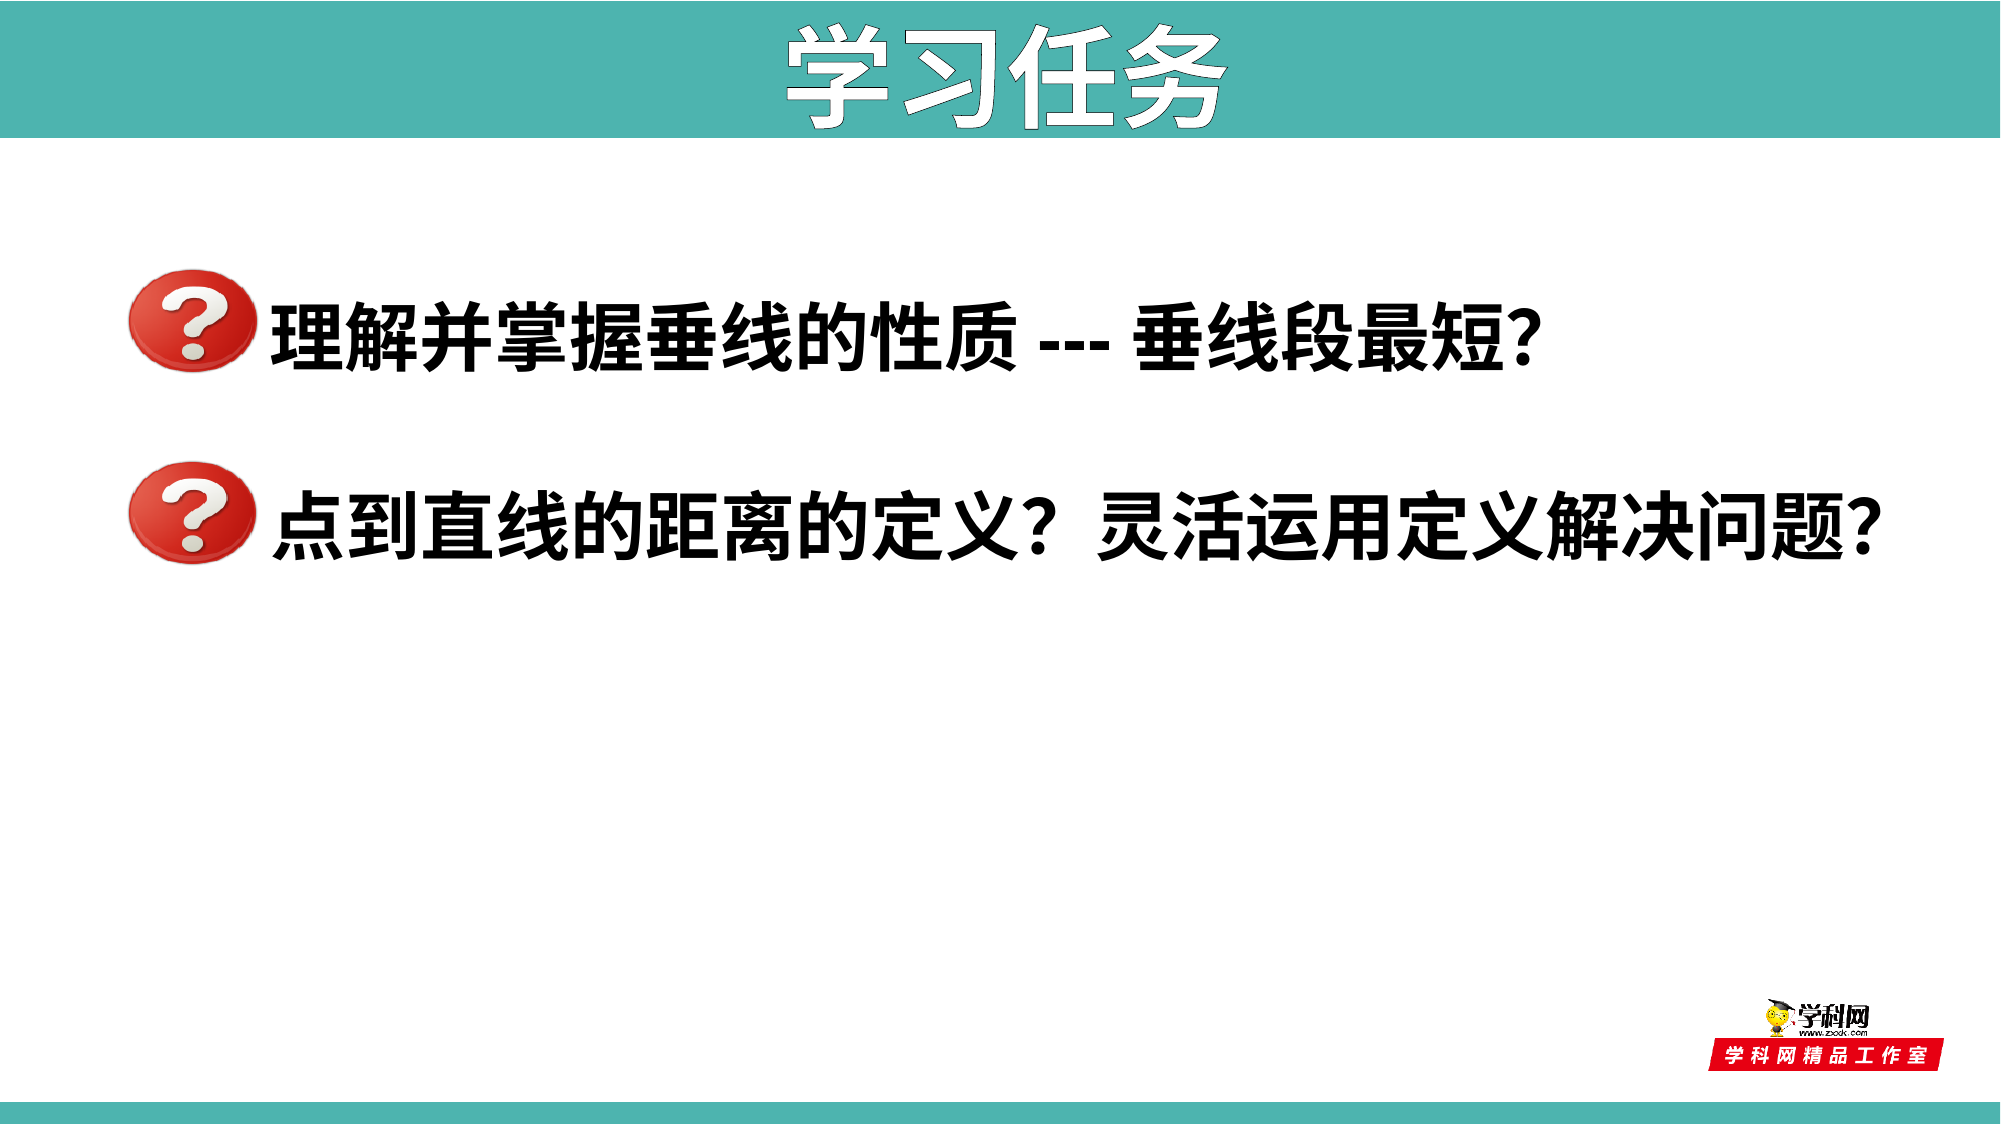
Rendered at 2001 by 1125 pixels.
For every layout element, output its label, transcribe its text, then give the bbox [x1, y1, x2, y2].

text_box 学习任务 [765, 0, 1247, 150]
text_box 理解并掌握垂线的性质---垂线段最短？ [254, 256, 1744, 389]
picture [0, 1, 2001, 1124]
text_box 点到直线的距离的定义？灵活运用定义解决问题？ [255, 445, 2000, 578]
